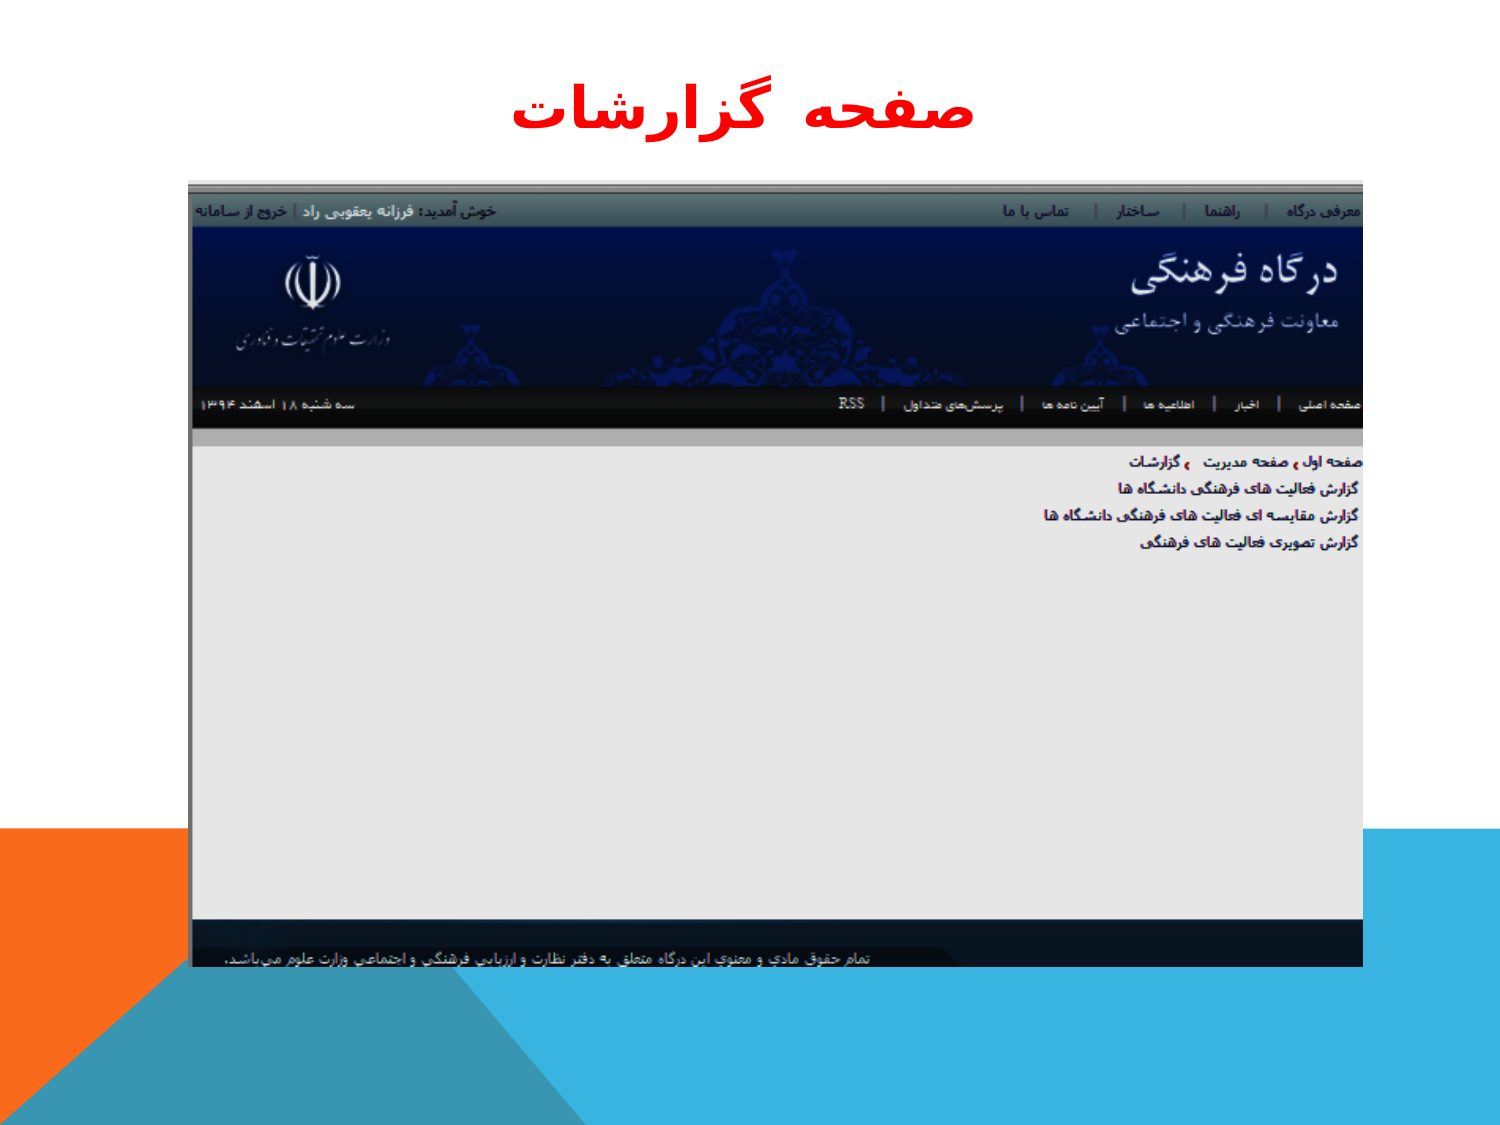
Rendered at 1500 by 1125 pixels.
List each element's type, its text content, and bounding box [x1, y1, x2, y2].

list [188, 180, 1363, 967]
title صفحه گزارشات [135, 60, 1369, 150]
